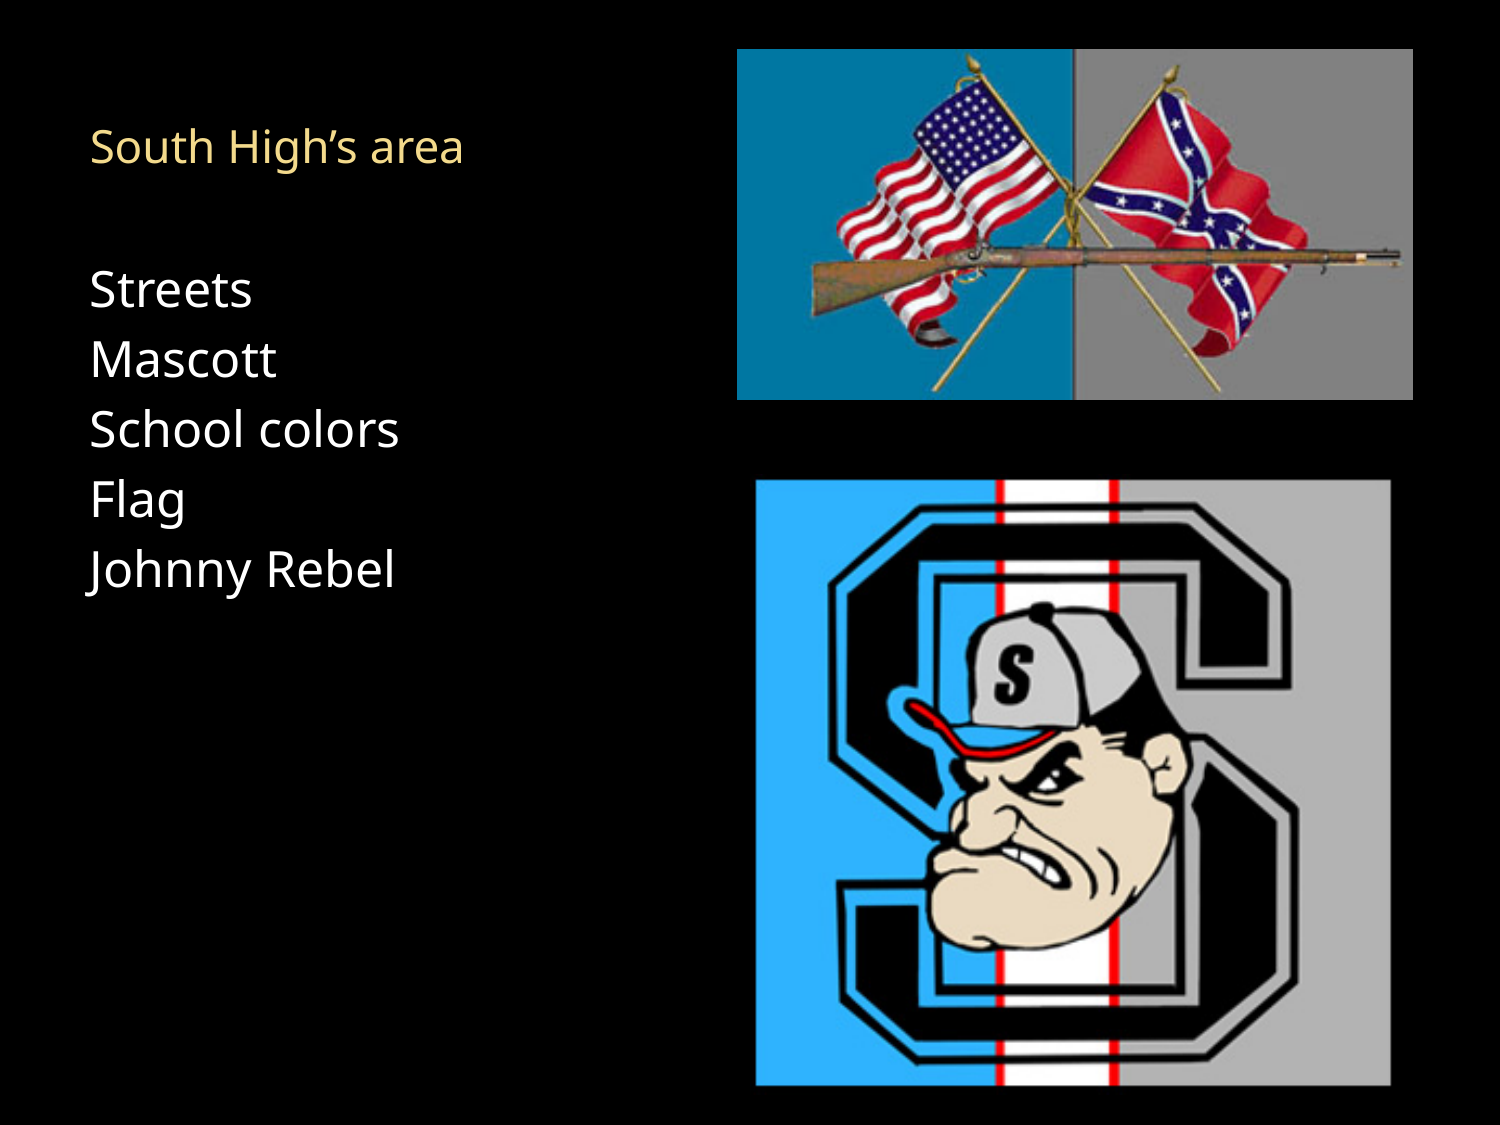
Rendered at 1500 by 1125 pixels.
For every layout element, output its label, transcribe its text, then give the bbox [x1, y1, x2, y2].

list [586, 44, 1425, 1005]
title South High’s area [75, 44, 569, 236]
list Streets Mascott School colors Flag Johnny Rebel [75, 249, 569, 1005]
picture [810, 49, 1413, 401]
picture [749, 474, 1401, 1095]
